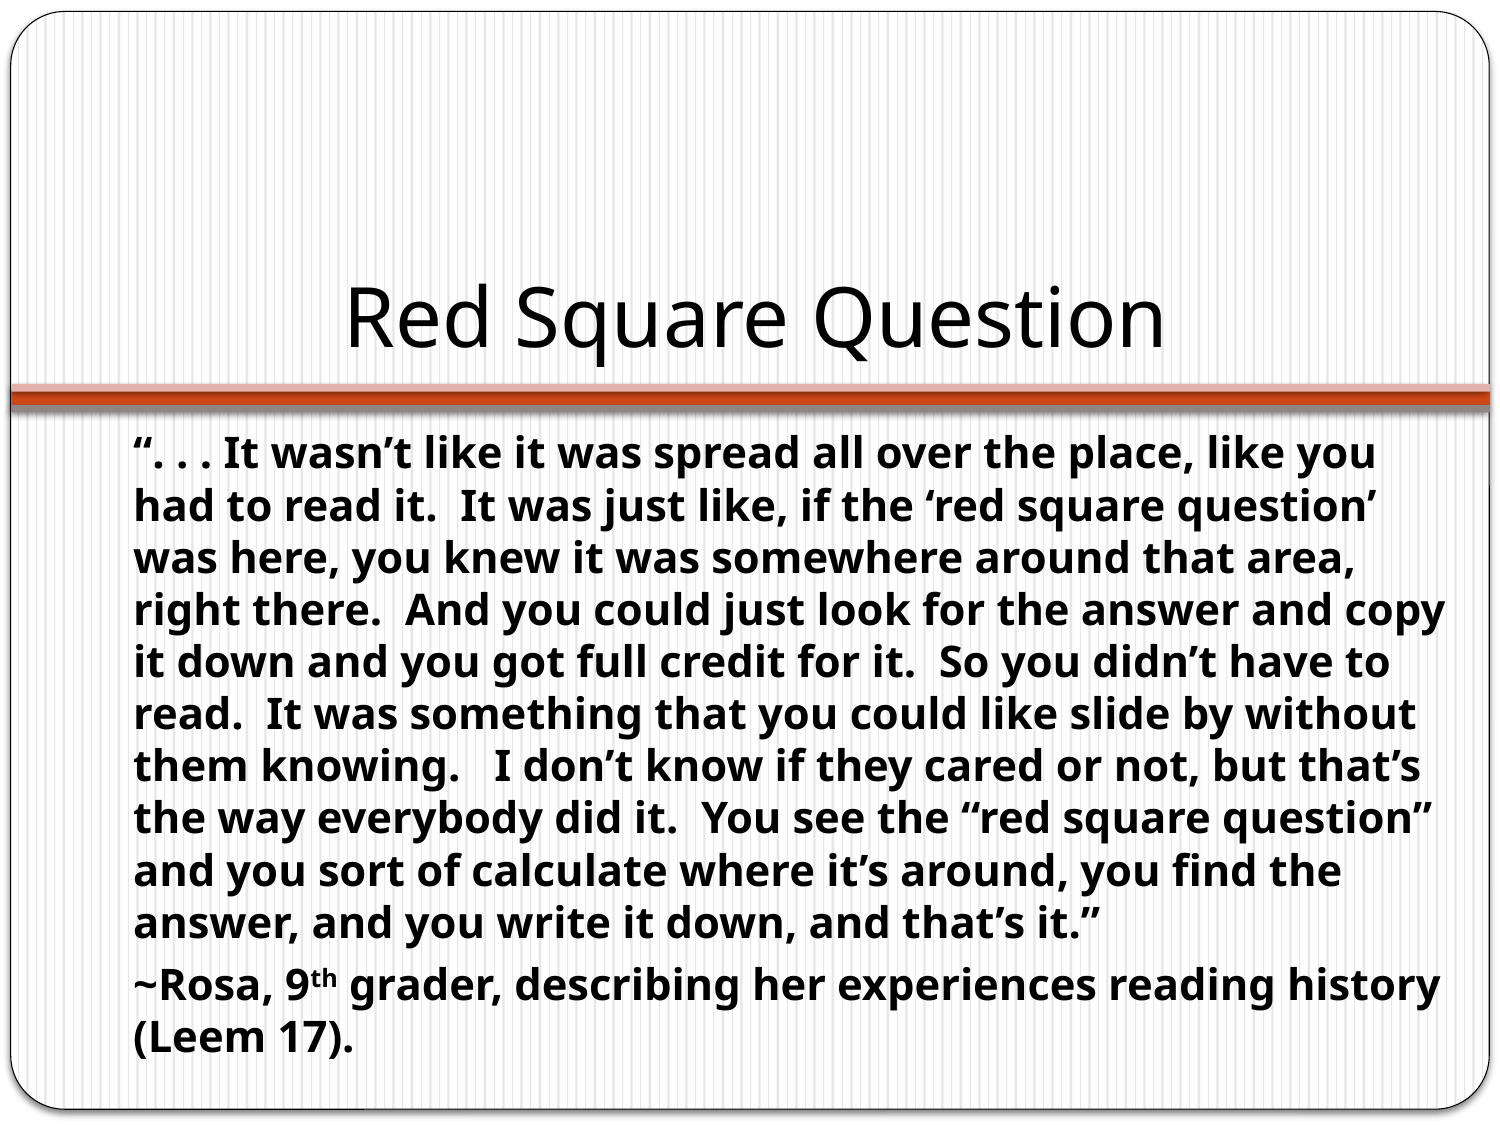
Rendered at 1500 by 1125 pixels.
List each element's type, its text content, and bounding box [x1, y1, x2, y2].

list “. . . It wasn’t like it was spread all over the place, like you had to read it. It was just like, if the ‘red square question’ was here, you knew it was somewhere around that area, right there. And you could just look for the answer and copy it down and you got full credit for it. So you didn’t have to read. It was something that you could like slide by without them knowing. I don’t know if they cared or not, but that’s the way everybody did it. You see the “red square question” and you sort of calculate where it’s around, you find the answer, and you write it down, and that’s it.” ~Rosa, 9th grader, describing her experiences reading history (Leem 17). [118, 417, 1463, 1088]
title Red Square Question [118, 156, 1394, 380]
